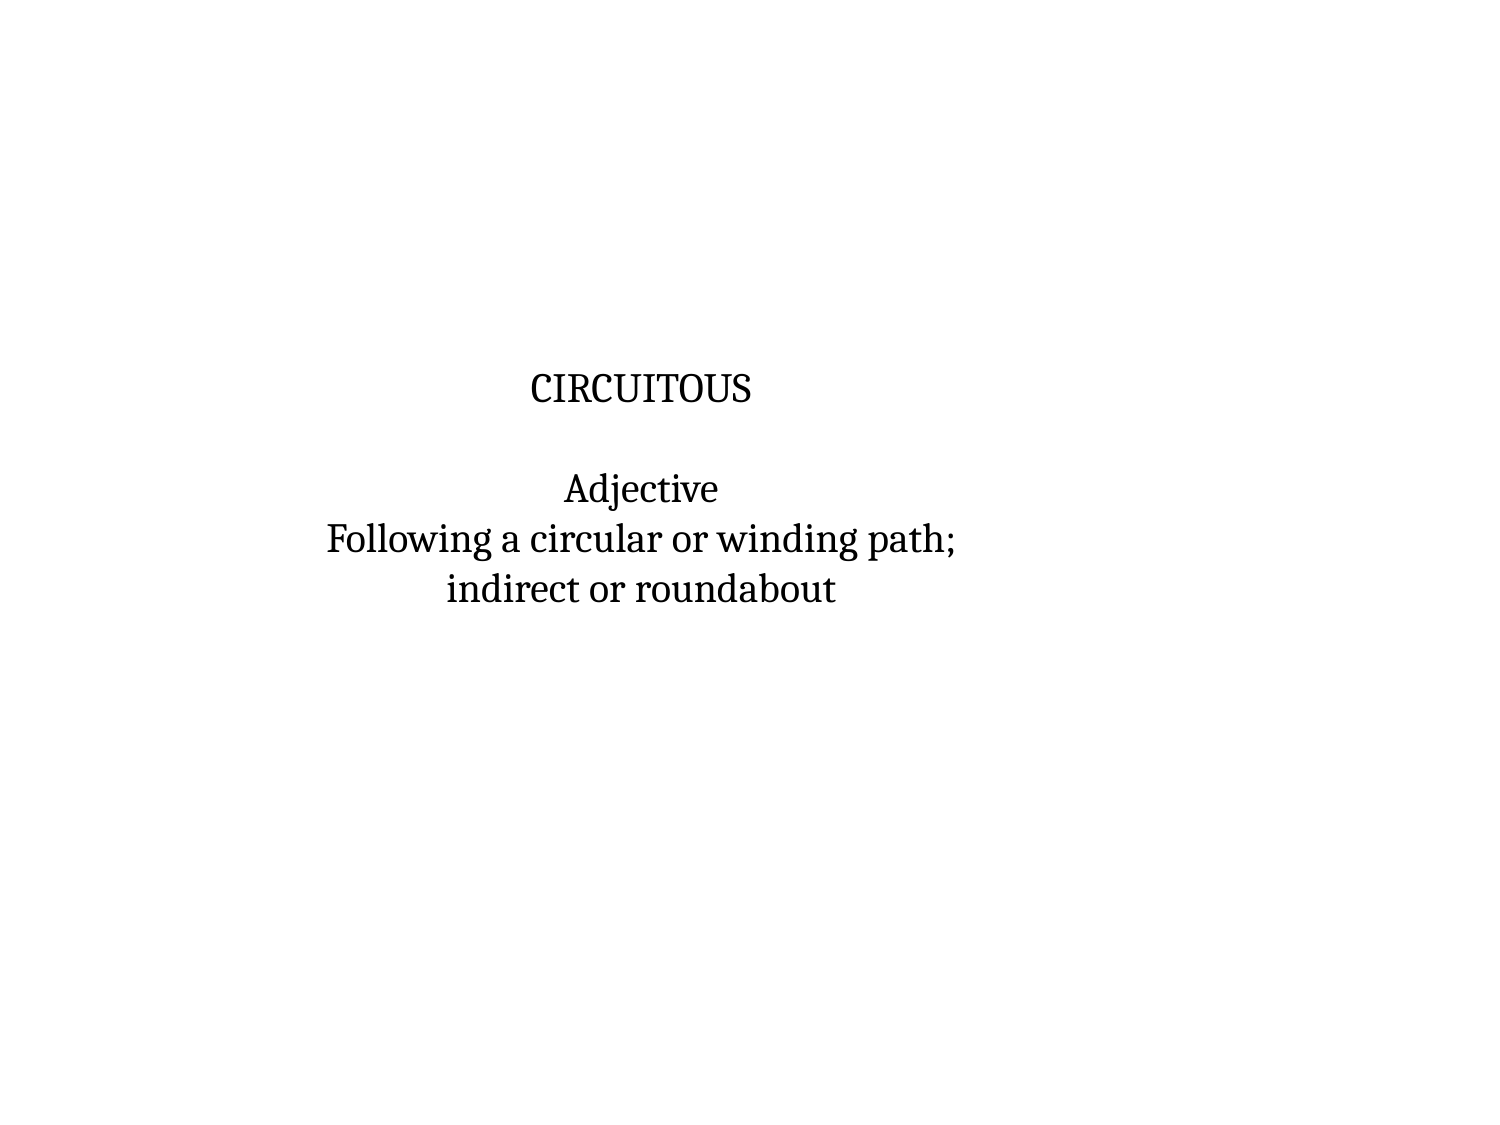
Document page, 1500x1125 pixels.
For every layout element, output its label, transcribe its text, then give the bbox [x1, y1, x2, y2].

text_box CIRCUITOUS Adjective Following a circular or winding path; indirect or roundabout [266, 353, 1017, 669]
